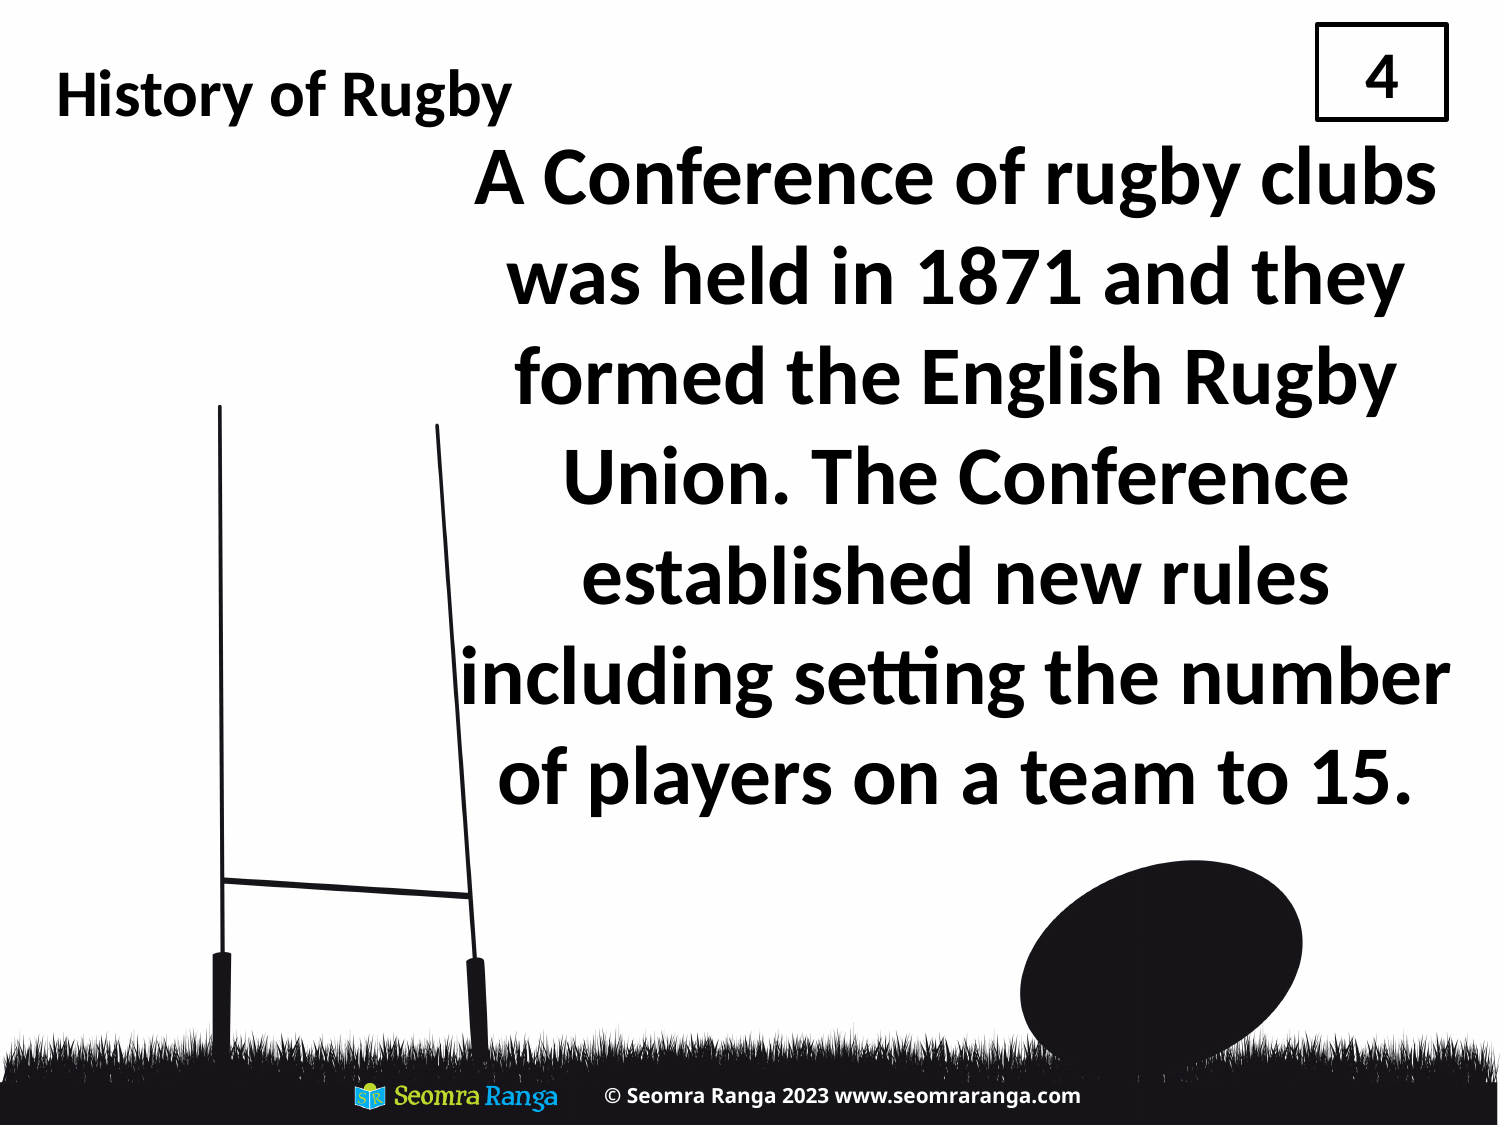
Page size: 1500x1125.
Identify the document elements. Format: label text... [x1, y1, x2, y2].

text_box History of Rugby [41, 42, 538, 138]
text_box © Seomra Ranga 2023 www.seomraranga.com [570, 1074, 1121, 1115]
text_box 4 [1316, 24, 1447, 120]
text_box A Conference of rugby clubs was held in 1871 and they formed the English Rugby Union. The Conference established new rules including setting the number of players on a team to 15. [430, 113, 1483, 829]
picture [0, 0, 1500, 1125]
